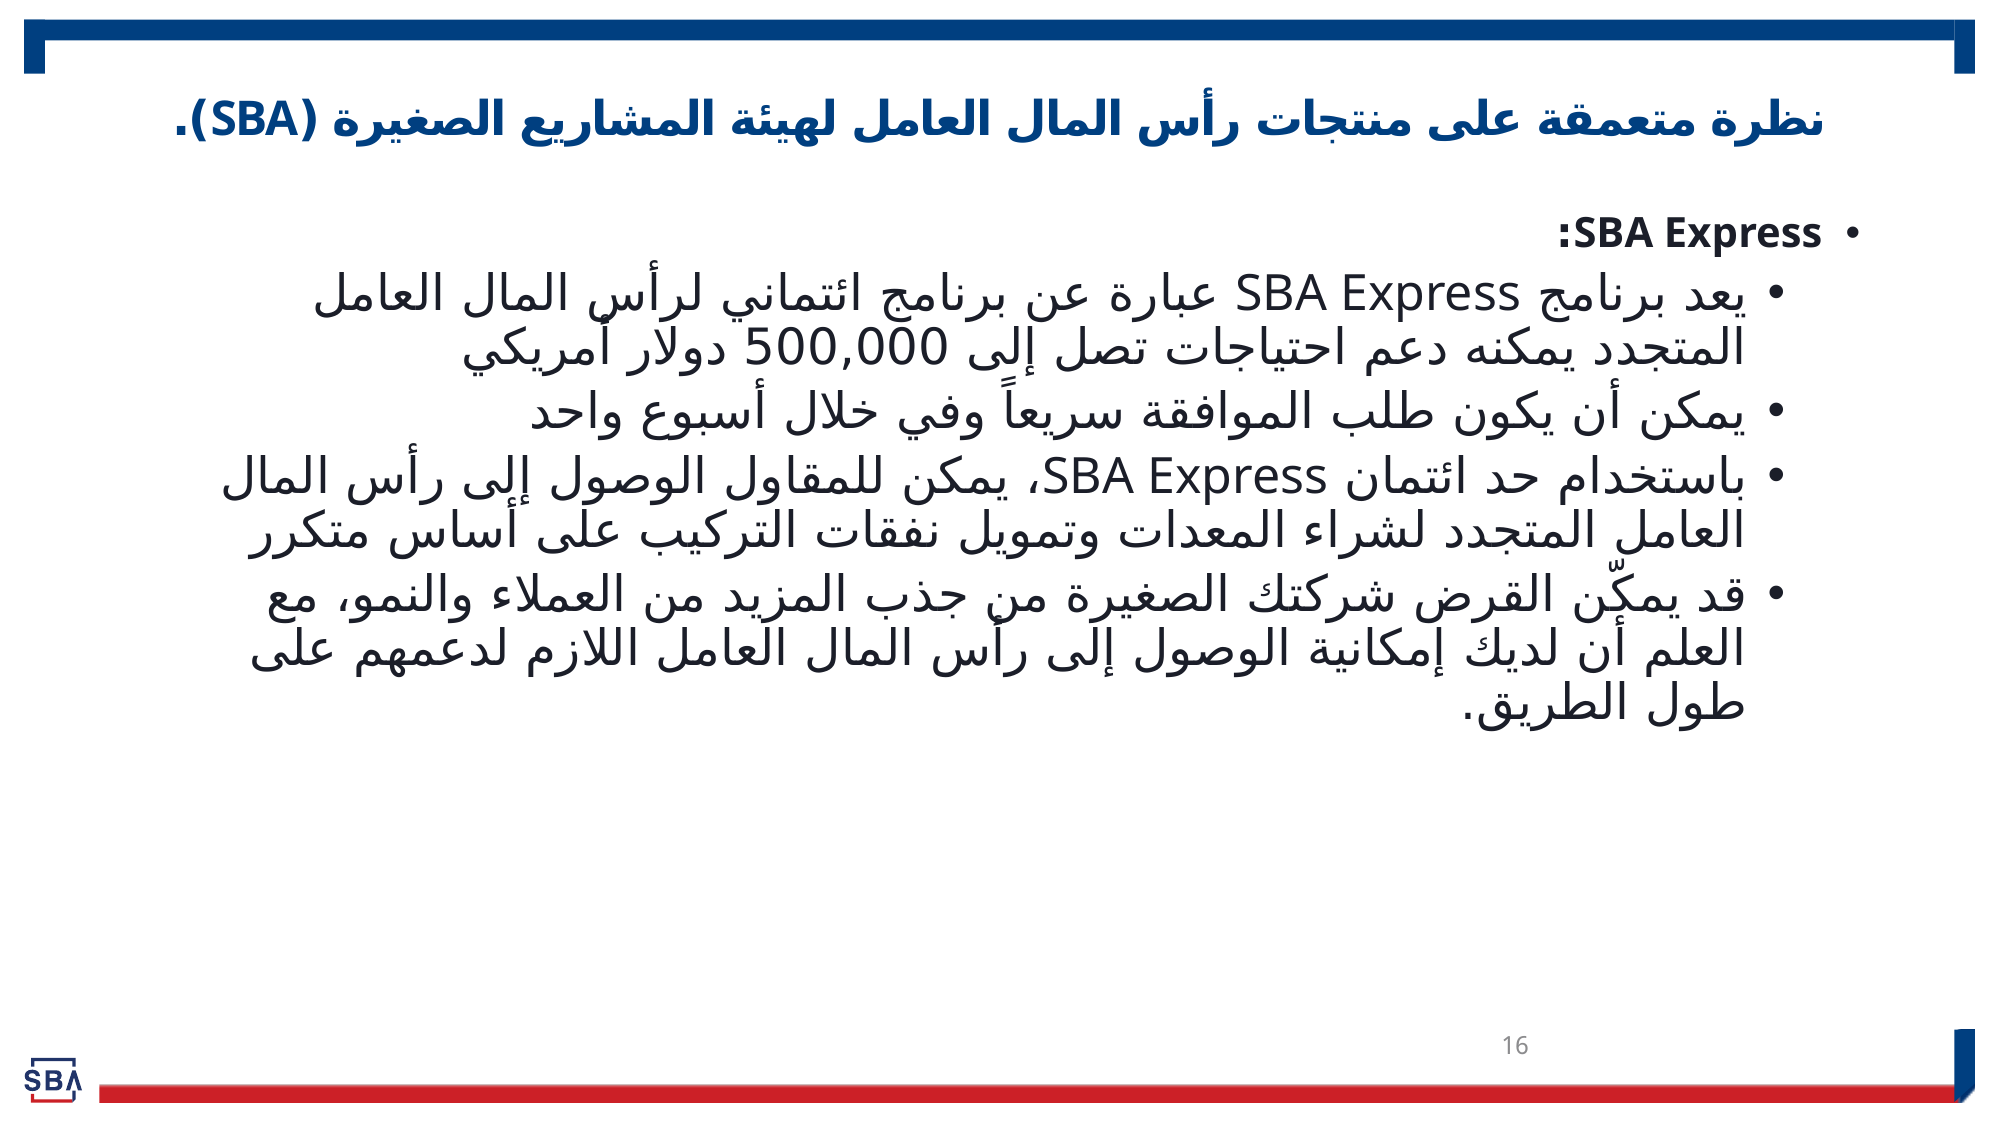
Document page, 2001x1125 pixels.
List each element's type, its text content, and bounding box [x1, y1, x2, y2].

list SBA Express: يعد برنامج SBA Express عبارة عن برنامج ائتماني لرأس المال العامل المتجدد يمكنه دعم احتياجات تصل إلى 500,000 دولار أمريكي يمكن أن يكون طلب الموافقة سريعاً وفي خلال أسبوع واحد باستخدام حد ائتمان SBA Express، يمكن للمقاول الوصول إلى رأس المال العامل المتجدد لشراء المعدات وتمويل نفقات التركيب على أساس متكرر قد يمكّن القرض شركتك الصغيرة من جذب المزيد من العملاء والنمو، مع العلم أن لديك إمكانية الوصول إلى رأس المال العامل اللازم لدعمهم على طول الطريق. [137, 204, 1875, 990]
slide_number 16 [1486, 1016, 1937, 1076]
title نظرة متعمقة على منتجات رأس المال العامل لهيئة المشاريع الصغيرة (SBA). [137, 87, 1863, 186]
